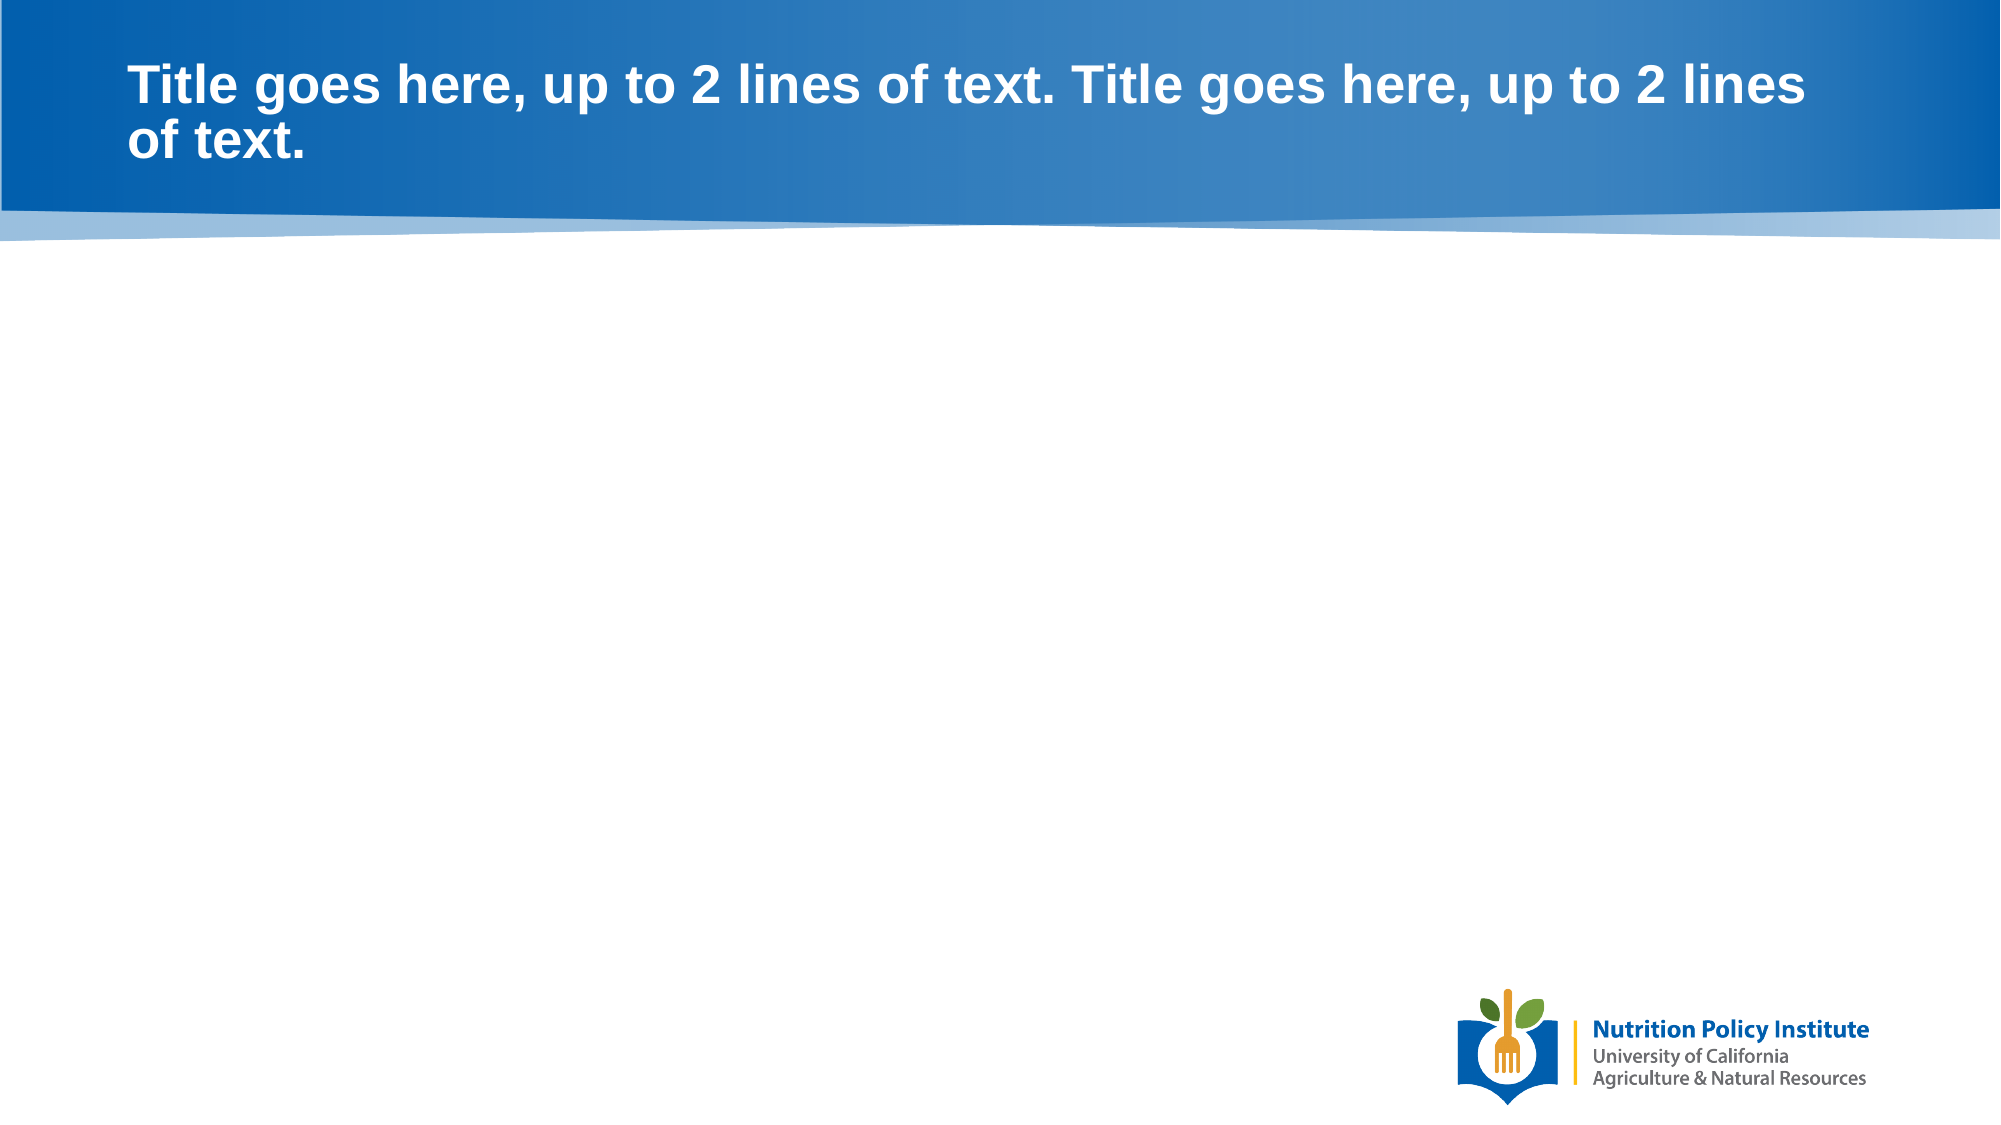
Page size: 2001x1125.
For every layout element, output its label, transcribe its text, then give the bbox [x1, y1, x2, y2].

title Title goes here, up to 2 lines of text. Title goes here, up to 2 lines of text. [112, 51, 1887, 178]
picture [1457, 986, 1873, 1108]
picture [0, 0, 2000, 263]
